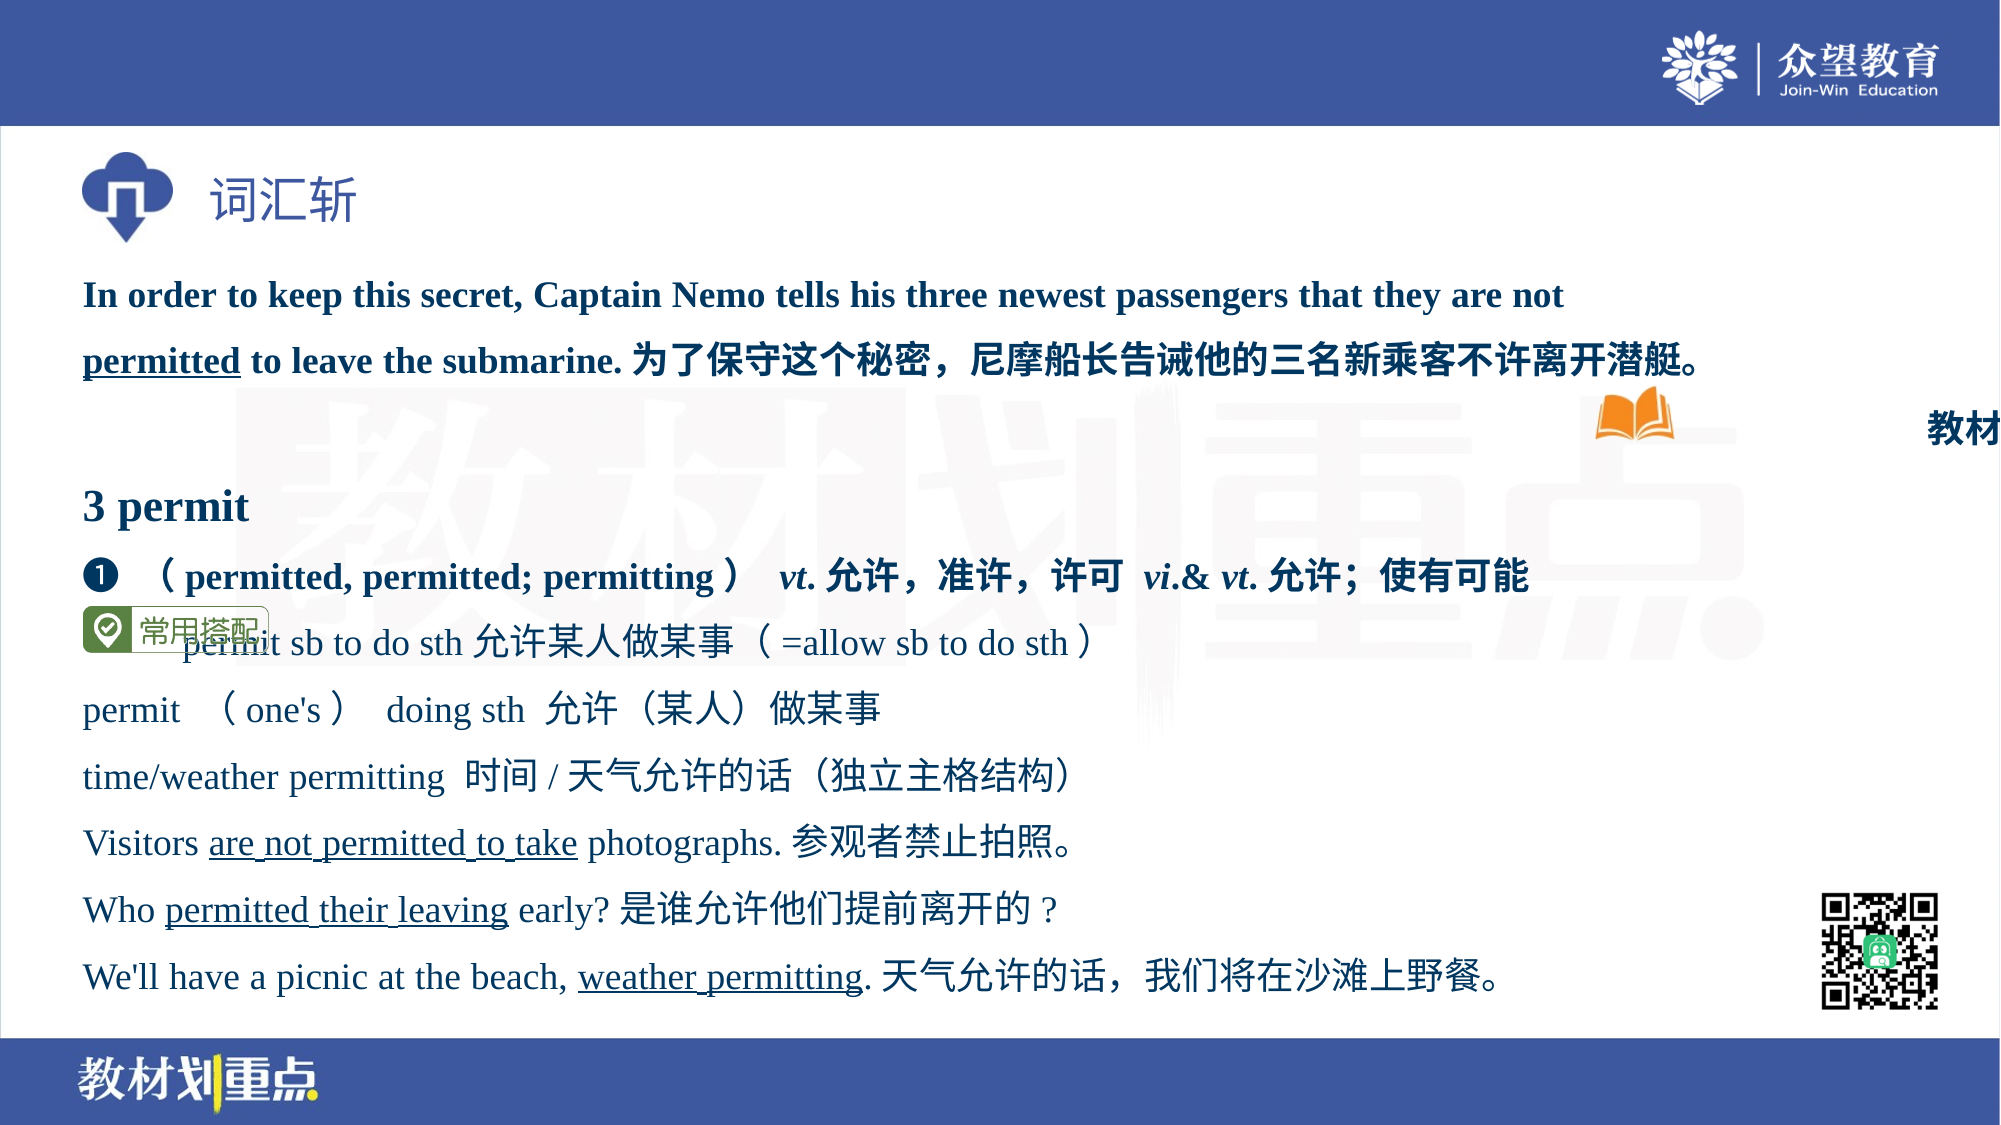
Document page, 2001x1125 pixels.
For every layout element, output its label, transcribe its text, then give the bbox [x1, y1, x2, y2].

text_box 3 permit [82, 451, 1817, 524]
text_box In order to keep this secret, Captain Nemo tells his three newest passengers that they are not permitted to leave the submarine.为了保守这个秘密，尼摩船长告诫他的三名新乘客不许离开潜艇。 教材P75 [82, 248, 1817, 443]
picture [0, 0, 2000, 1125]
